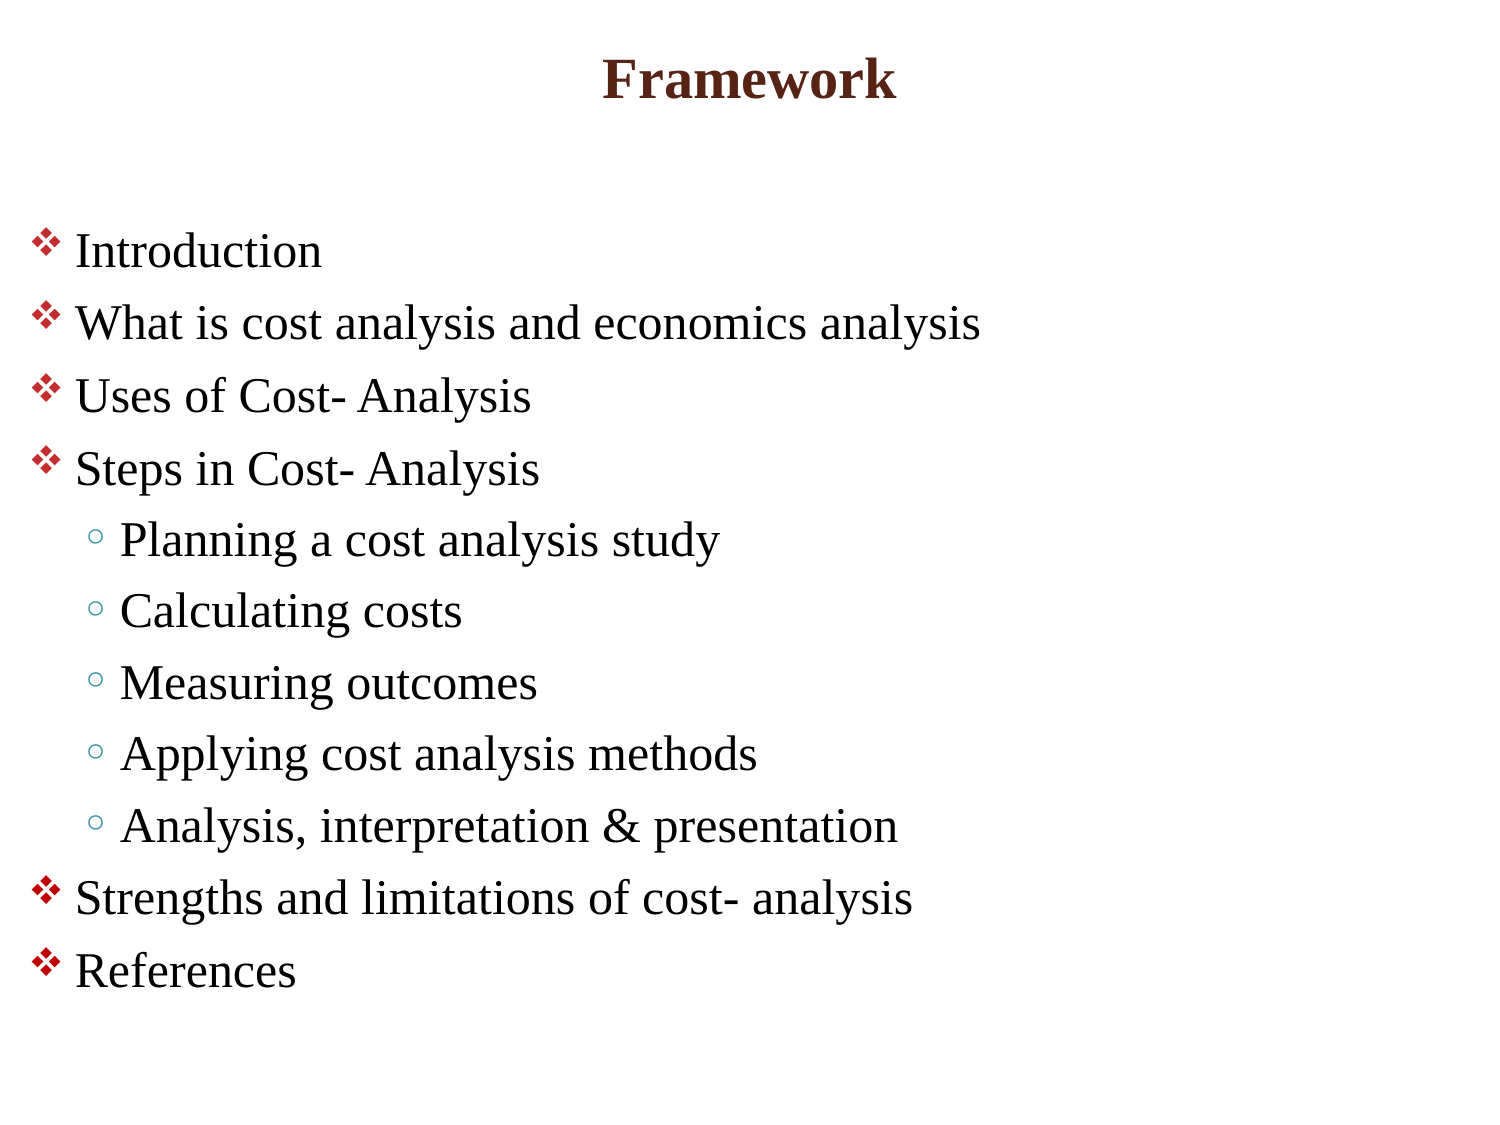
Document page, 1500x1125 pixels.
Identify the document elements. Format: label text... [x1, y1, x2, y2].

title Framework [0, 24, 1500, 125]
list Introduction What is cost analysis and economics analysis Uses of Cost- Analysis Steps in Cost- Analysis Planning a cost analysis study Calculating costs Measuring outcomes Applying cost analysis methods Analysis, interpretation & presentation Strengths and limitations of cost- analysis References [0, 137, 1500, 1125]
